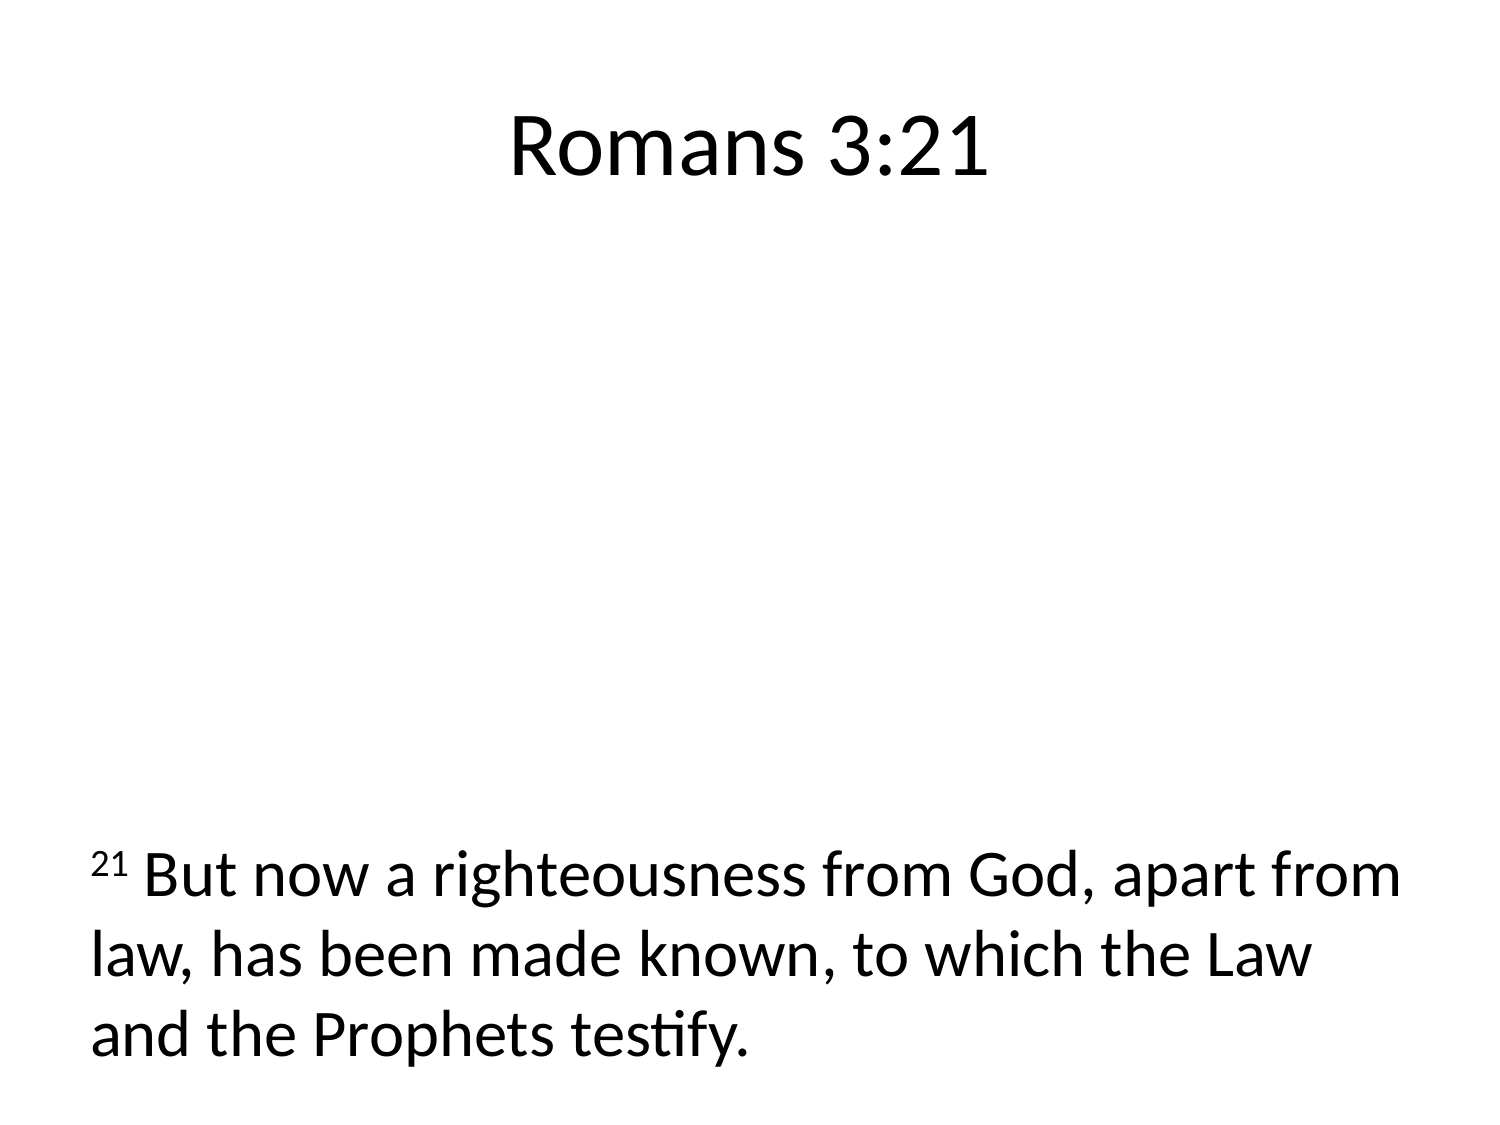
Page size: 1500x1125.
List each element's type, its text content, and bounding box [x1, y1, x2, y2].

title Romans 3:21 [75, 45, 1425, 233]
list 21 But now a righteousness from God, apart from law, has been made known, to which the Law and the Prophets testify. [75, 262, 1425, 1005]
